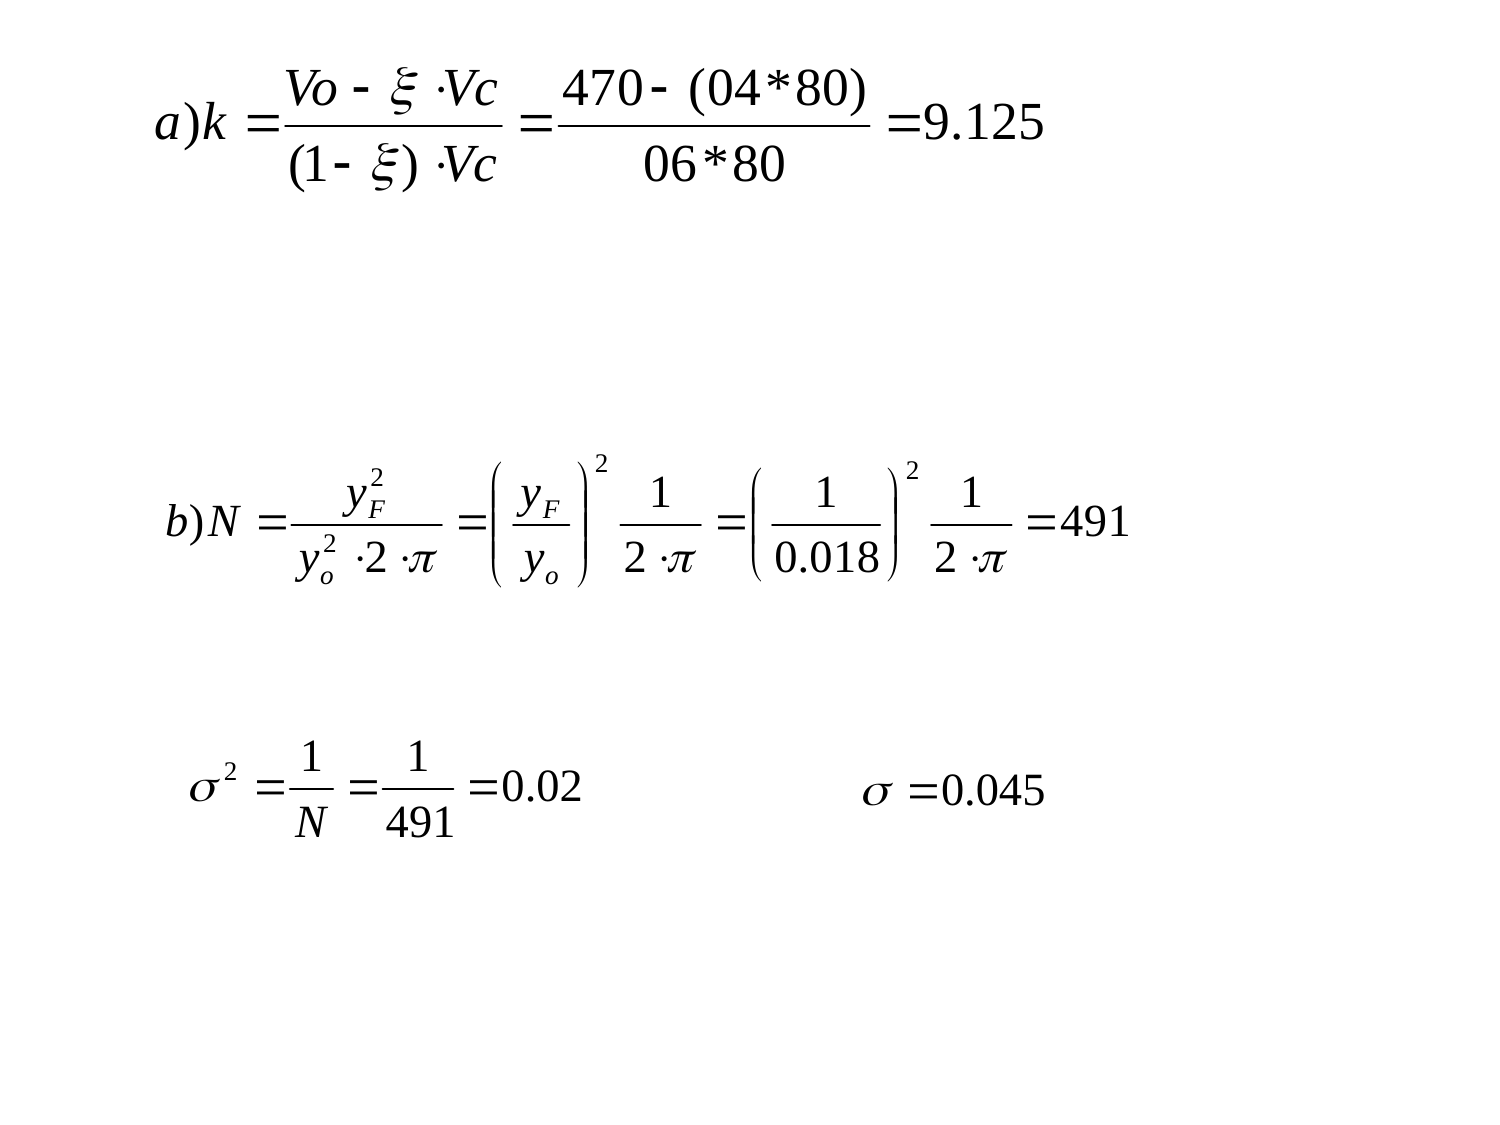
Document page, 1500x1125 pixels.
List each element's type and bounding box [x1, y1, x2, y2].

text_box [146, 54, 1053, 203]
text_box [855, 763, 1055, 818]
text_box [182, 727, 590, 848]
text_box [159, 443, 1133, 599]
